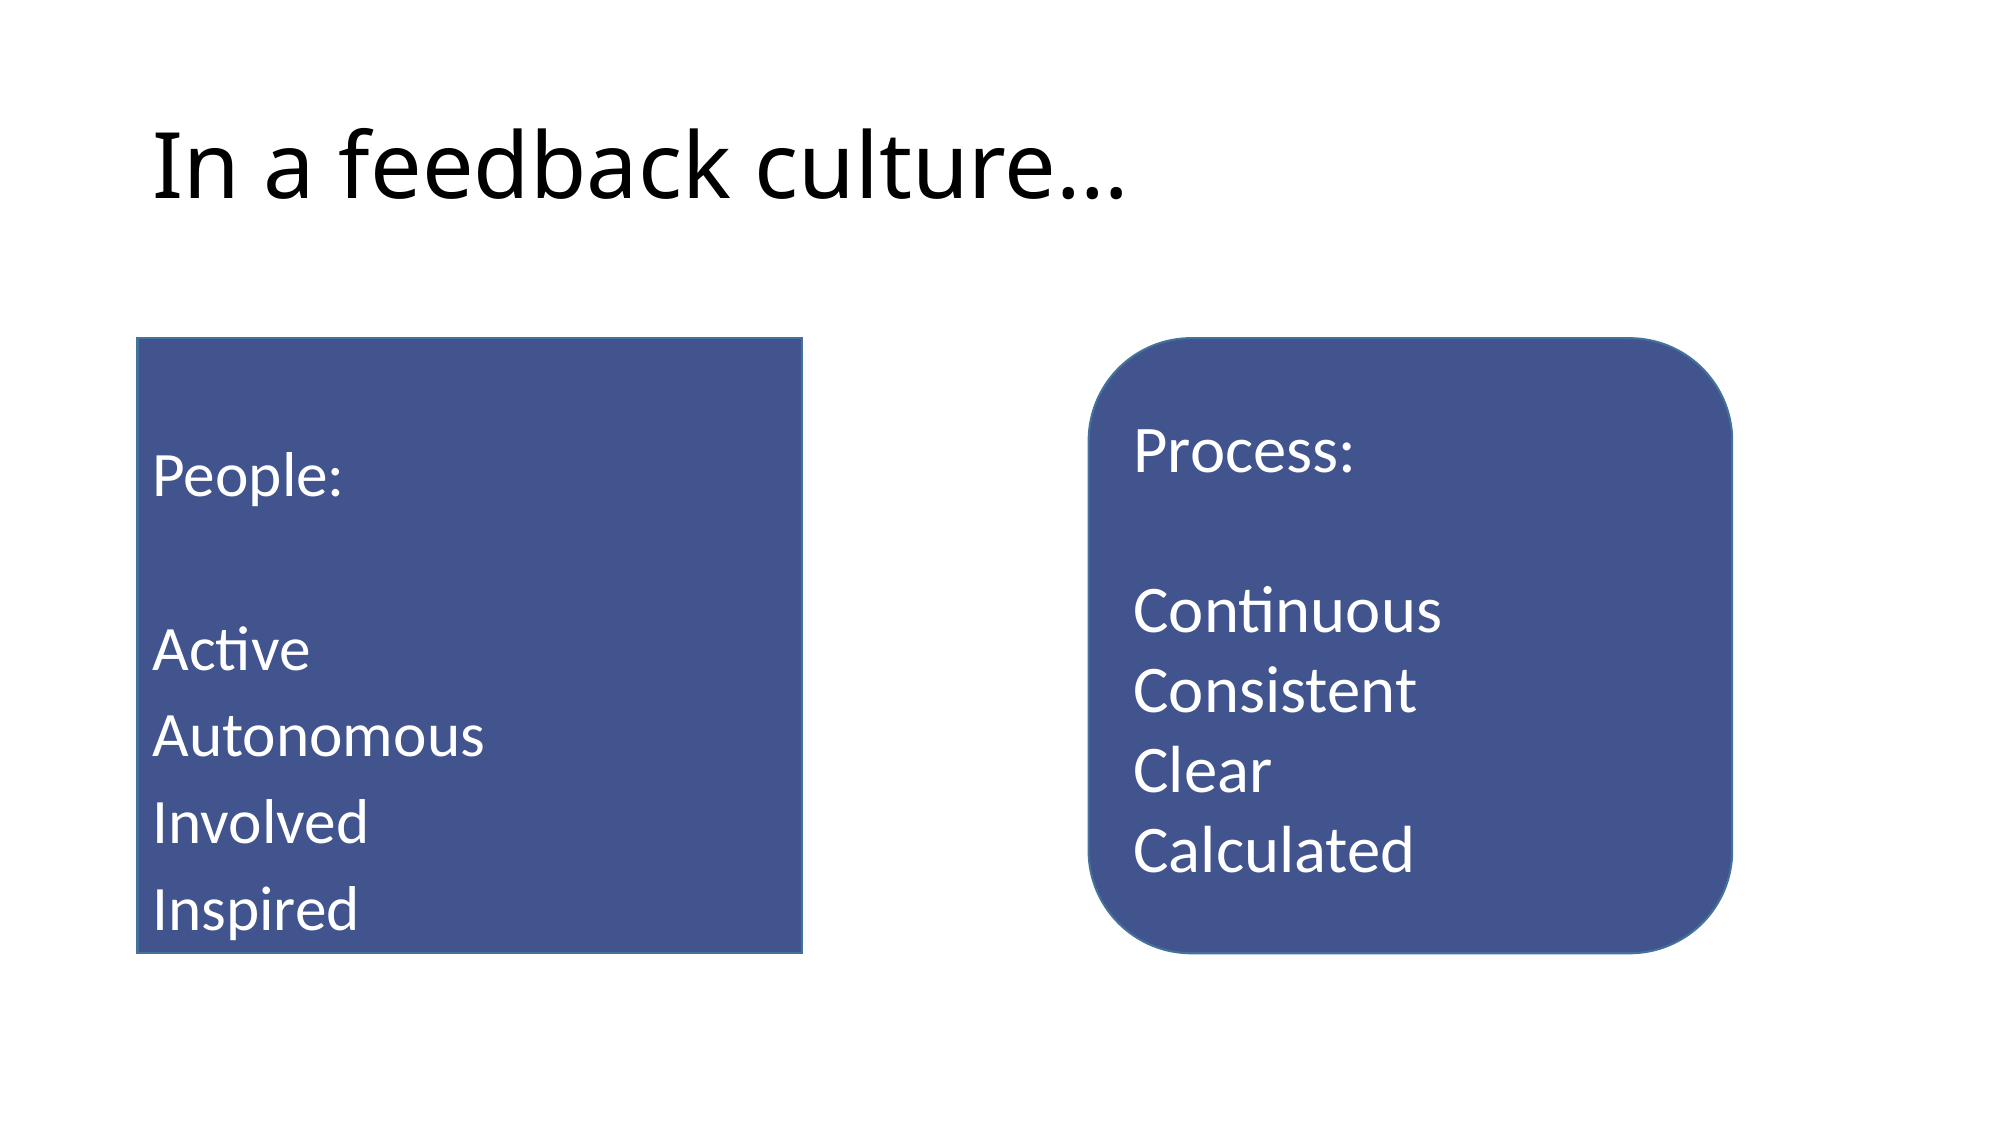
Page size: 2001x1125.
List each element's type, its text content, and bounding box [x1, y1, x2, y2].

list People: Active Autonomous Involved Inspired [136, 337, 803, 954]
title In a feedback culture… [137, 59, 1863, 278]
text_box Process: Continuous Consistent Clear Calculated [1087, 337, 1734, 955]
